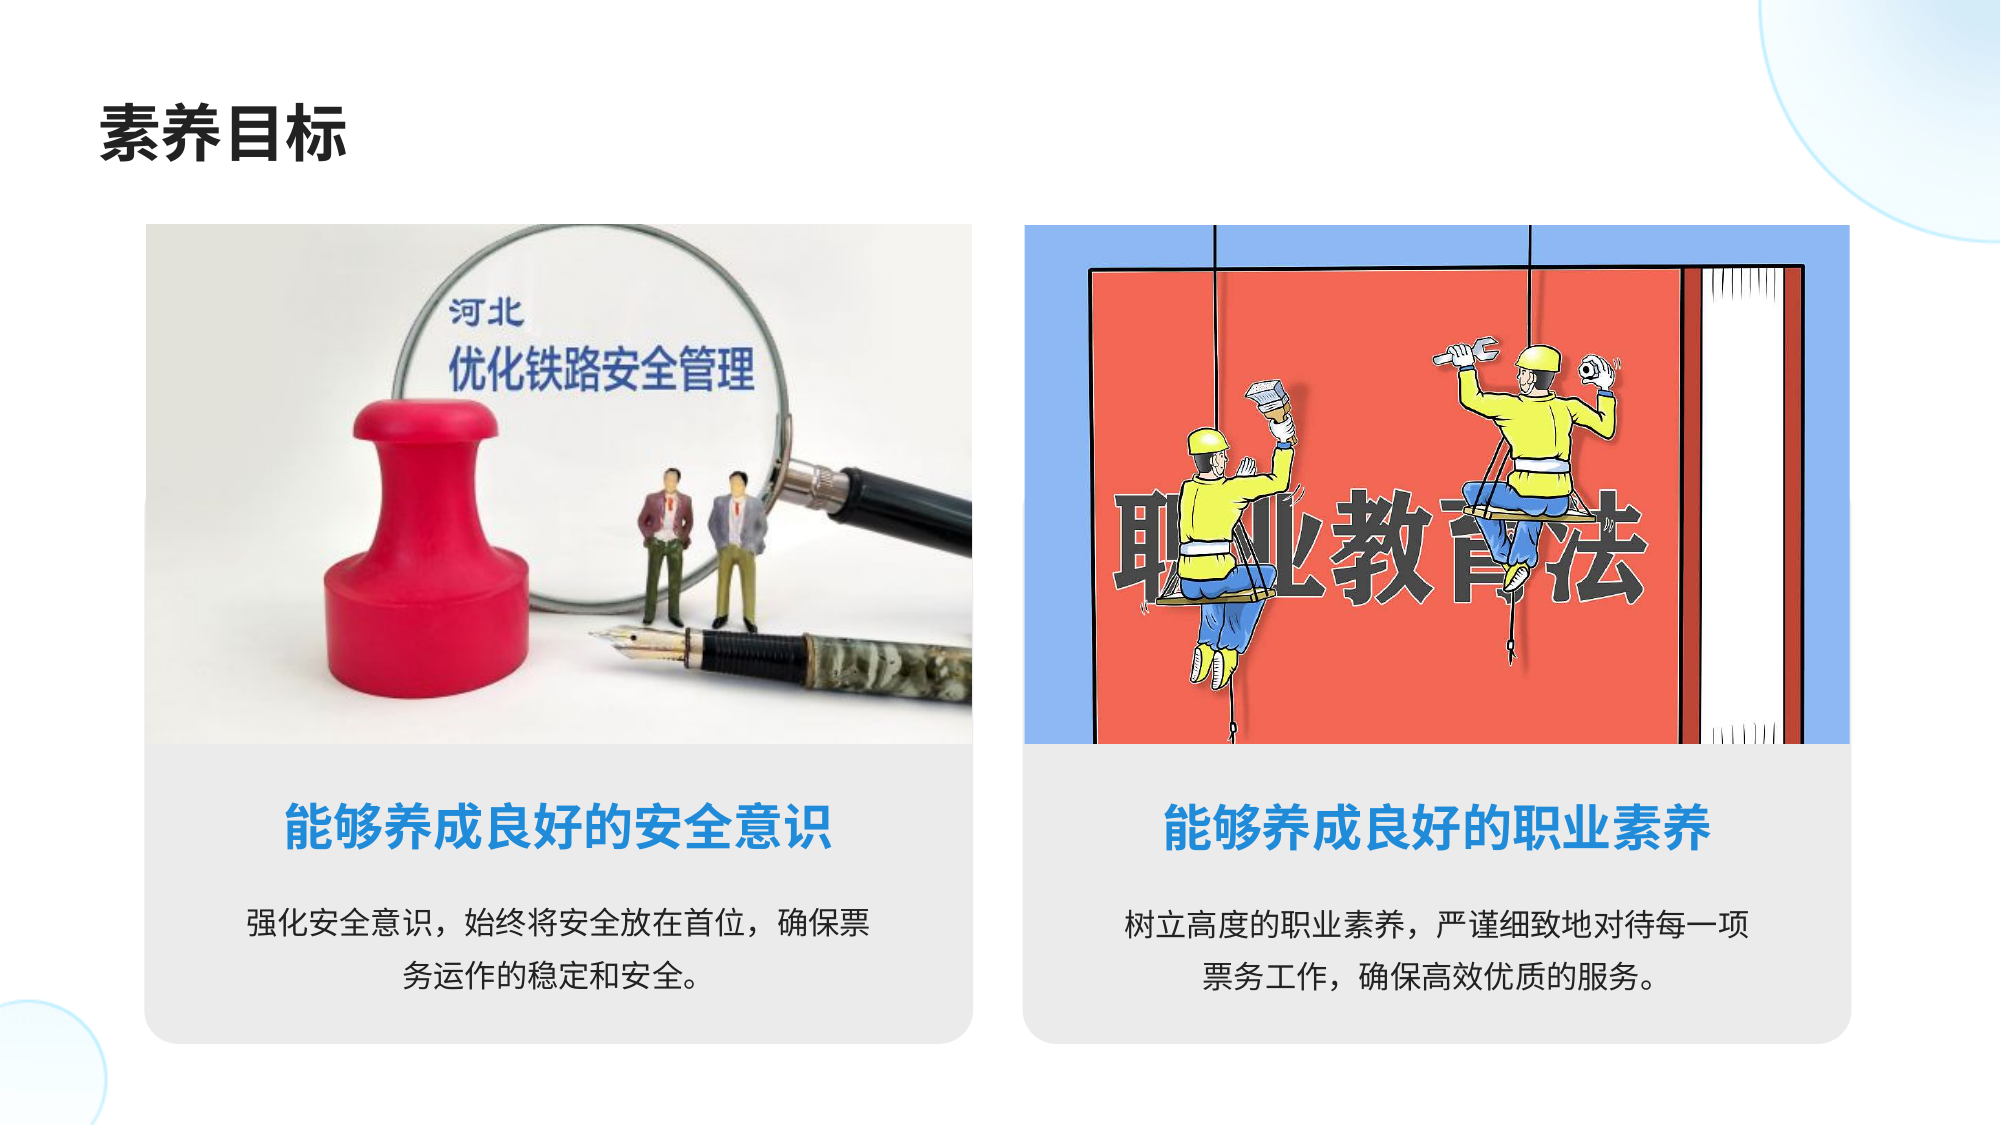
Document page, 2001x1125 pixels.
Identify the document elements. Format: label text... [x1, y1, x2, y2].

picture [0, 0, 2001, 1125]
text_box 能够养成良好的安全意识 [226, 779, 891, 860]
text_box 强化安全意识，始终将安全放在首位，确保票务运作的稳定和安全。 [226, 883, 891, 1019]
text_box 能够养成良好的职业素养 [1104, 780, 1770, 862]
text_box 素养目标 [78, 43, 1922, 189]
text_box [144, 750, 974, 1044]
text_box 树立高度的职业素养，严谨细致地对待每一项票务工作，确保高效优质的服务。 [1104, 884, 1770, 1020]
text_box [1022, 750, 1852, 1044]
